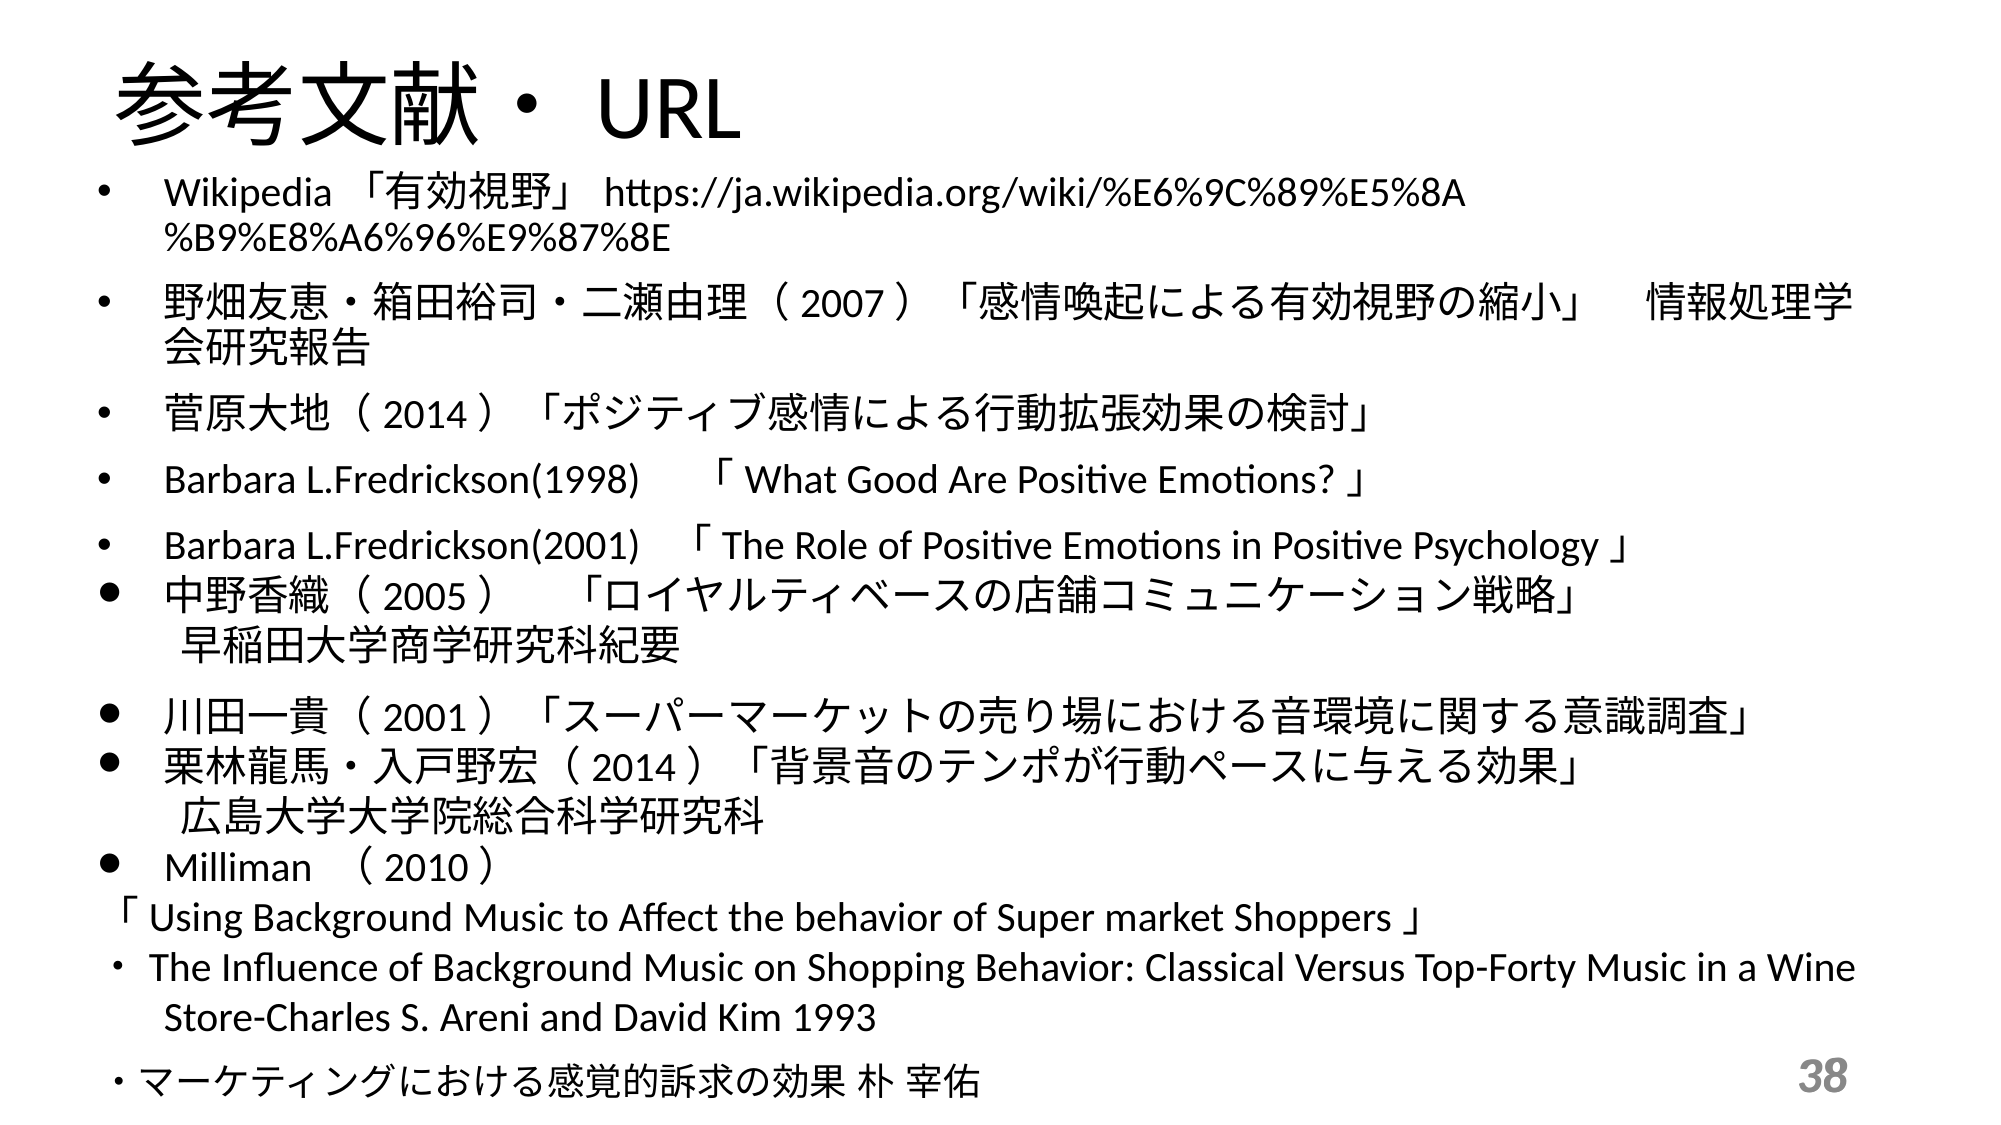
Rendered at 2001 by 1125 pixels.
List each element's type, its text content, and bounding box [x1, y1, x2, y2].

text_box 38 [1412, 1042, 1863, 1103]
title 参考文献・URL [99, 0, 1825, 162]
text_box ・マーケティングにおける感覚的訴求の効果 朴 宰佑 [85, 1050, 1413, 1112]
list Wikipedia「有効視野」https://ja.wikipedia.org/wiki/%E6%9C%89%E5%8A%B9%E8%A6%96%E9%87%8E 野畑友恵・箱田裕司・二瀬由理（2007）「感情喚起による有効視野の縮小」 情報処理学会研究報告 菅原大地（2014）「ポジティブ感情による行動拡張効果の検討」 Barbara L.Fredrickson(1998) 「What Good Are Positive Emotions?」 Barbara L.Fredrickson(2001) 「The Role of Positive Emotions in Positive Psychology」 中野香織（2005） 「ロイヤルティベースの店舗コミュニケーション戦略」 早稲田大学商学研究科紀要 川田一貴（2001）「スーパーマーケットの売り場における音環境に関する意識調査」 栗林龍馬・入戸野宏（2014）「背景音のテンポが行動ペースに与える効果」 広島大学大学院総合科学研究科 Milliman （2010） 「Using Background Music to Affect the behavior of Super market Shoppers」 ・The Influence of Background Music on Shopping Behavior: Classical Versus Top-Forty Music in a Wine Store-Charles S. Areni and David Kim 1993 [73, 162, 1901, 922]
